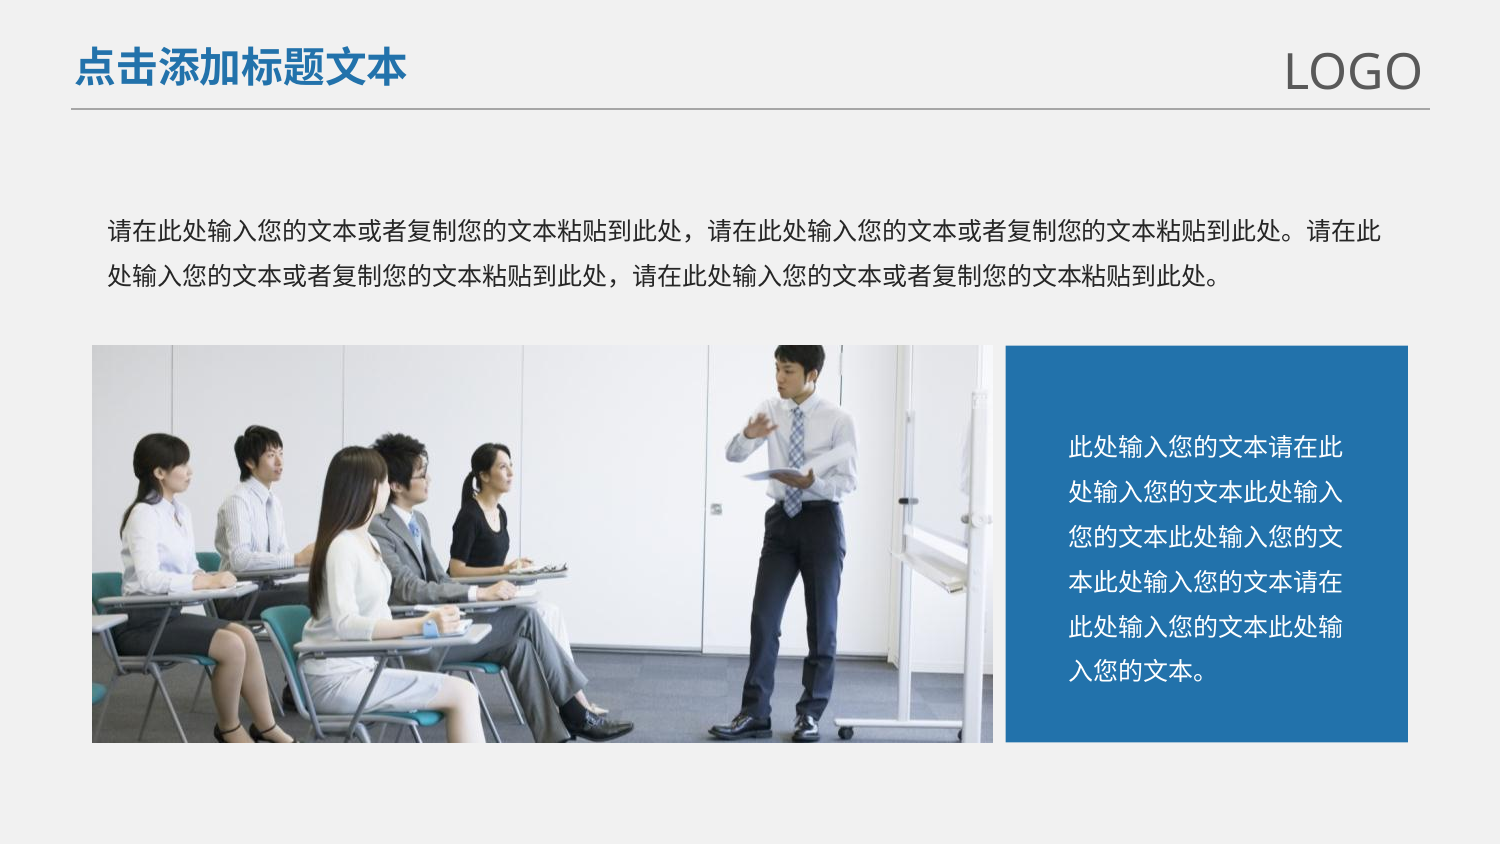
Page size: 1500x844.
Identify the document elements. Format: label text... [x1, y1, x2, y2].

picture [92, 345, 994, 743]
text_box 点击添加标题文本 [59, 33, 424, 99]
text_box LOGO [1268, 31, 1439, 107]
text_box 此处输入您的文本请在此处输入您的文本此处输入您的文本此处输入您的文本此处输入您的文本请在此处输入您的文本此处输入您的文本。 [1053, 409, 1373, 694]
text_box [1005, 345, 1408, 743]
text_box 请在此处输入您的文本或者复制您的文本粘贴到此处，请在此处输入您的文本或者复制您的文本粘贴到此处。请在此处输入您的文本或者复制您的文本粘贴到此处，请在此处输入您的文本或者复制您的文本粘贴到此处。 [92, 192, 1408, 298]
